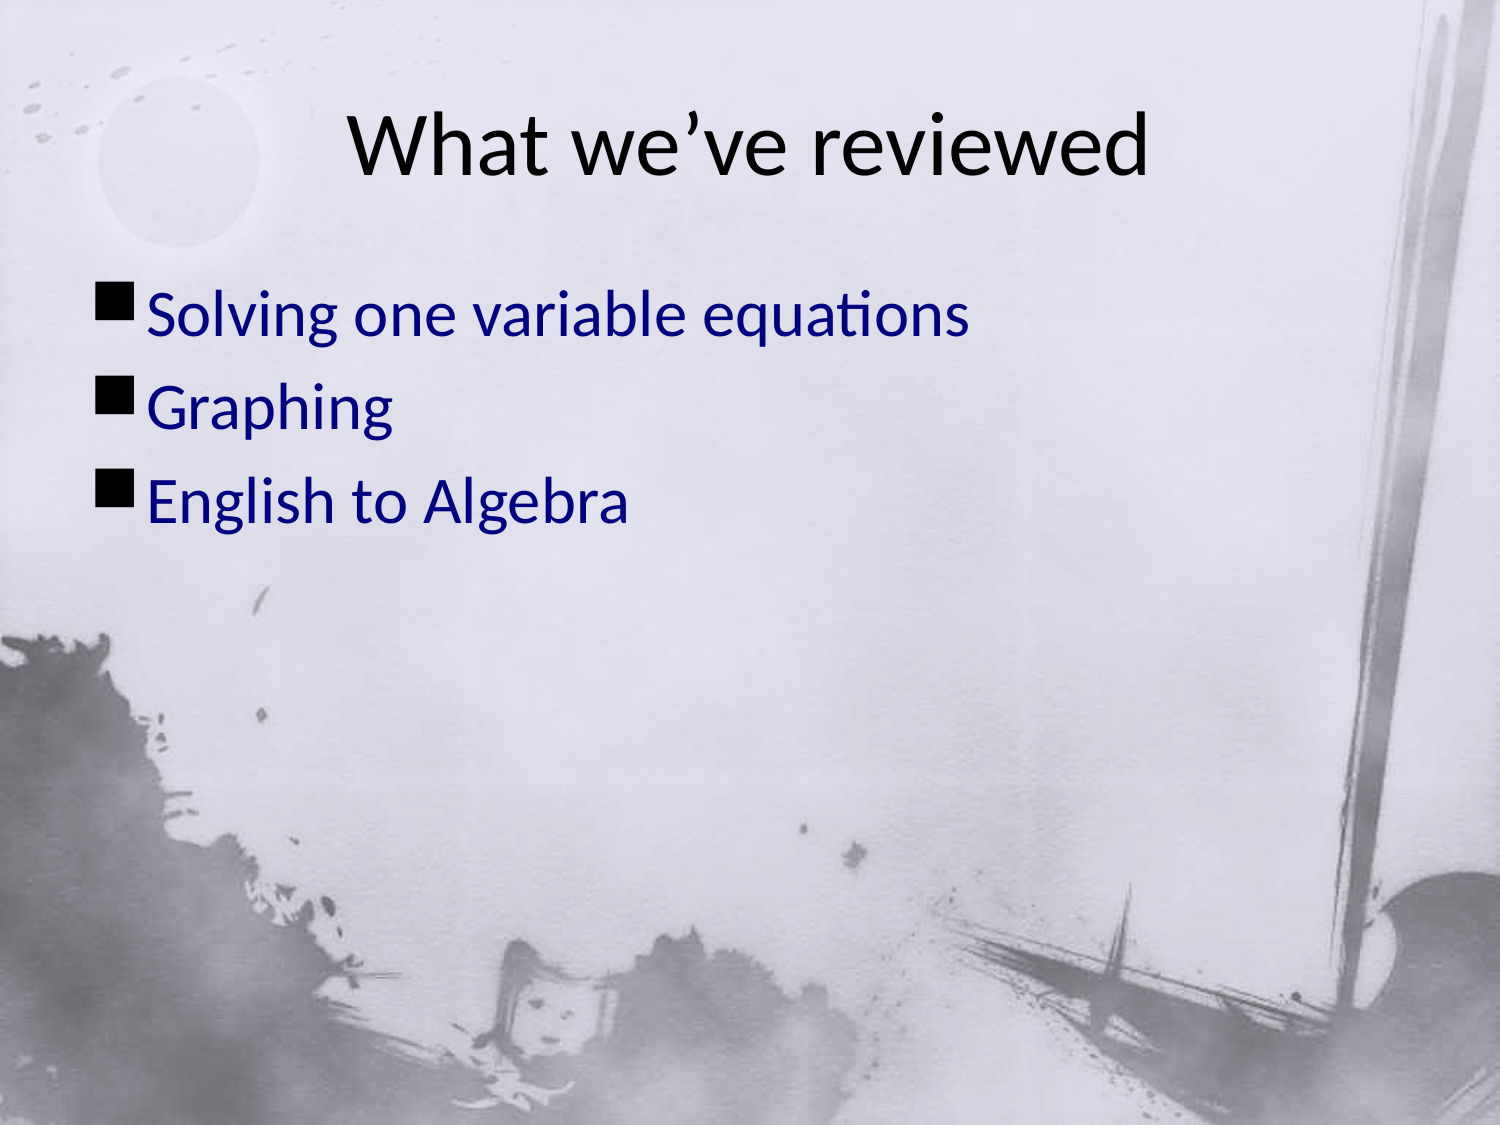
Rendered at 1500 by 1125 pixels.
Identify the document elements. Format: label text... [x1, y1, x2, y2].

title What we’ve reviewed [75, 45, 1425, 233]
list Solving one variable equations Graphing English to Algebra [75, 262, 1425, 1005]
